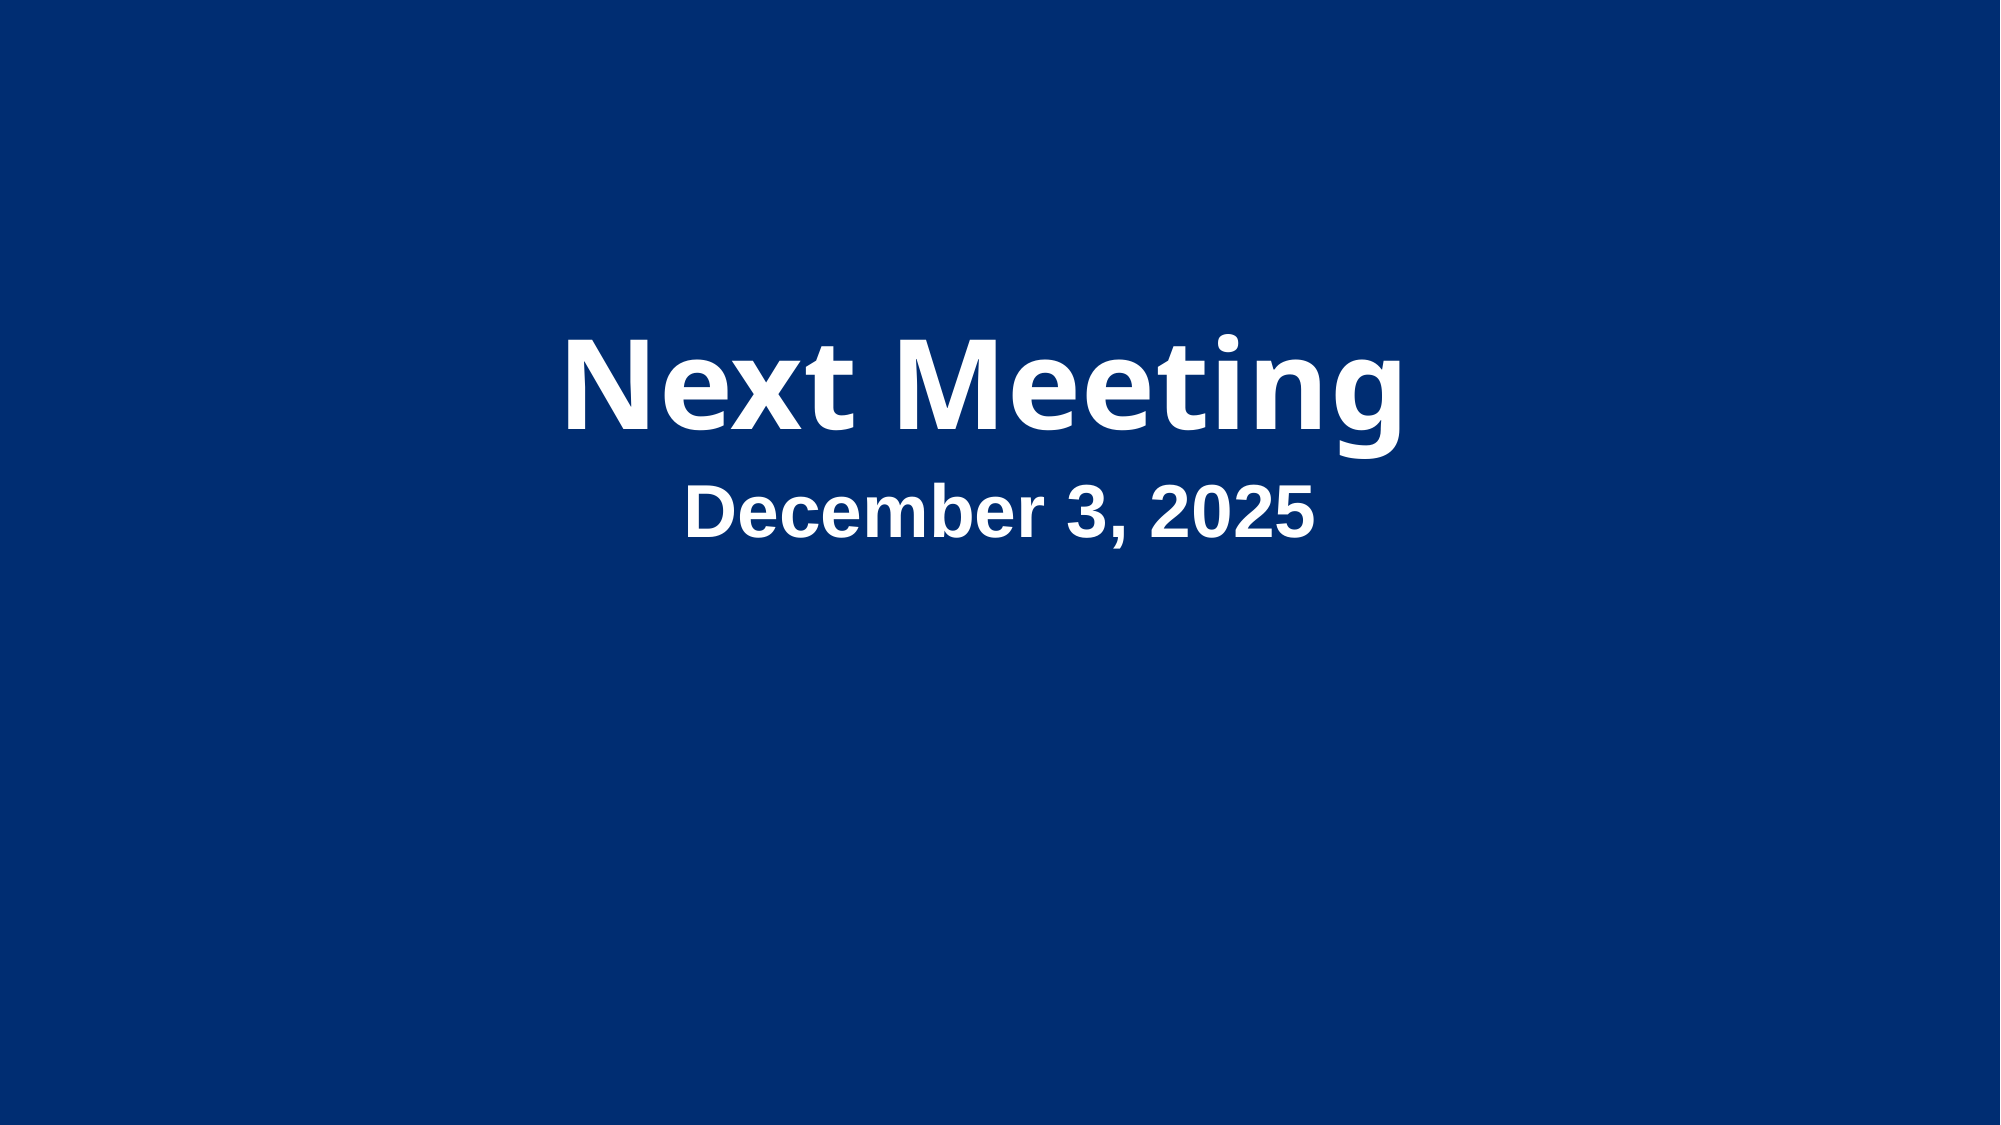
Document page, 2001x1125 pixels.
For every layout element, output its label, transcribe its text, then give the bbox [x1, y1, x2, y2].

text_box December 3, 2025 [45, 465, 1955, 549]
text_box Next Meeting [45, 313, 1955, 465]
